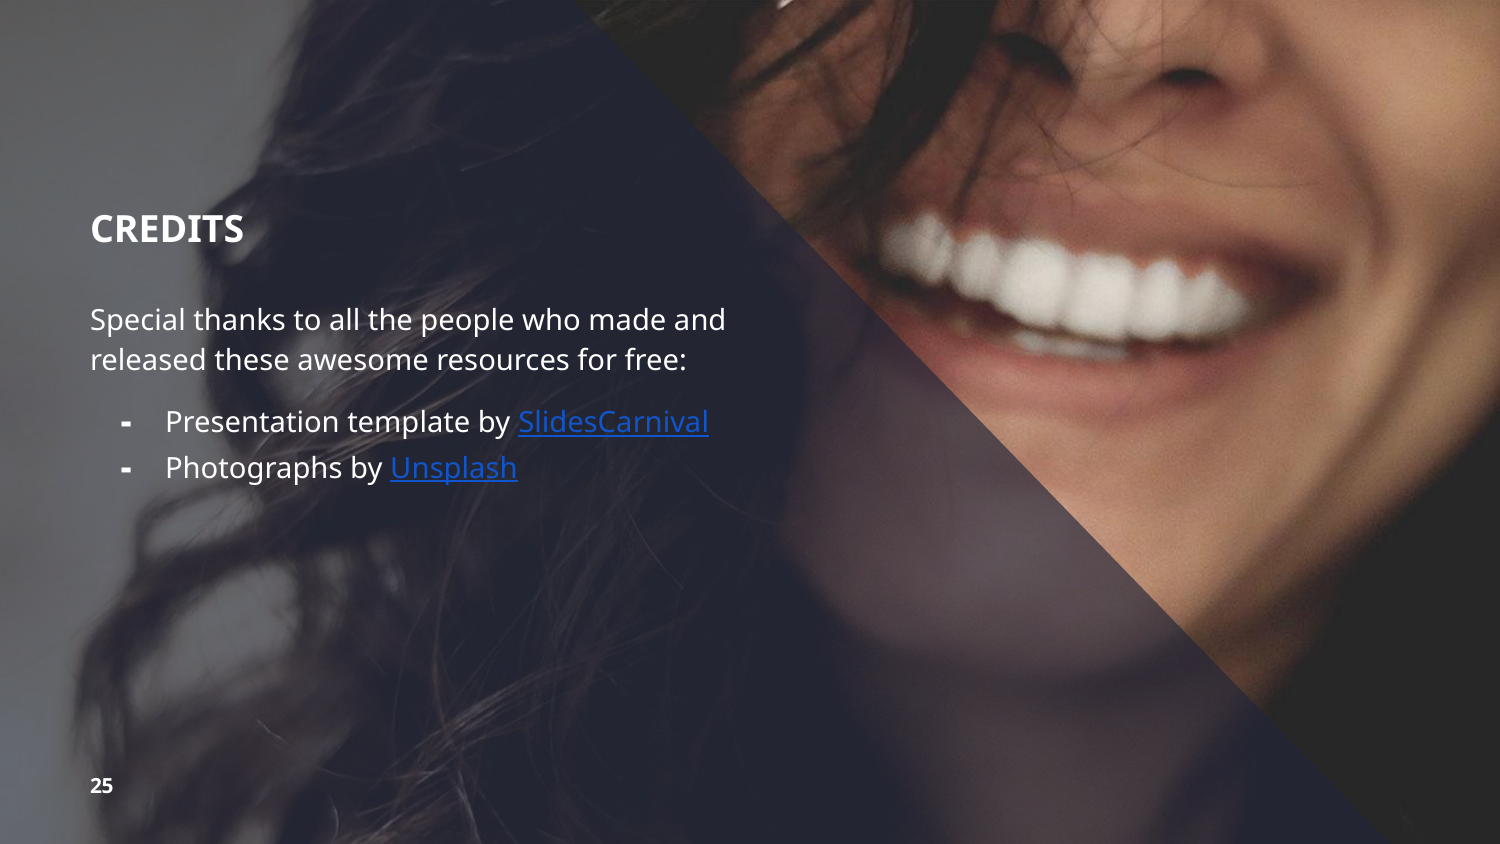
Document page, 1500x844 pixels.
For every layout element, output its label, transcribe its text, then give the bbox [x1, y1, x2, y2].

title CREDITS [75, 161, 467, 265]
slide_number ‹#› [75, 766, 165, 807]
picture [574, 0, 1500, 844]
list Special thanks to all the people who made and released these awesome resources for free: Presentation template by SlidesCarnival Photographs by Unsplash [75, 281, 857, 731]
